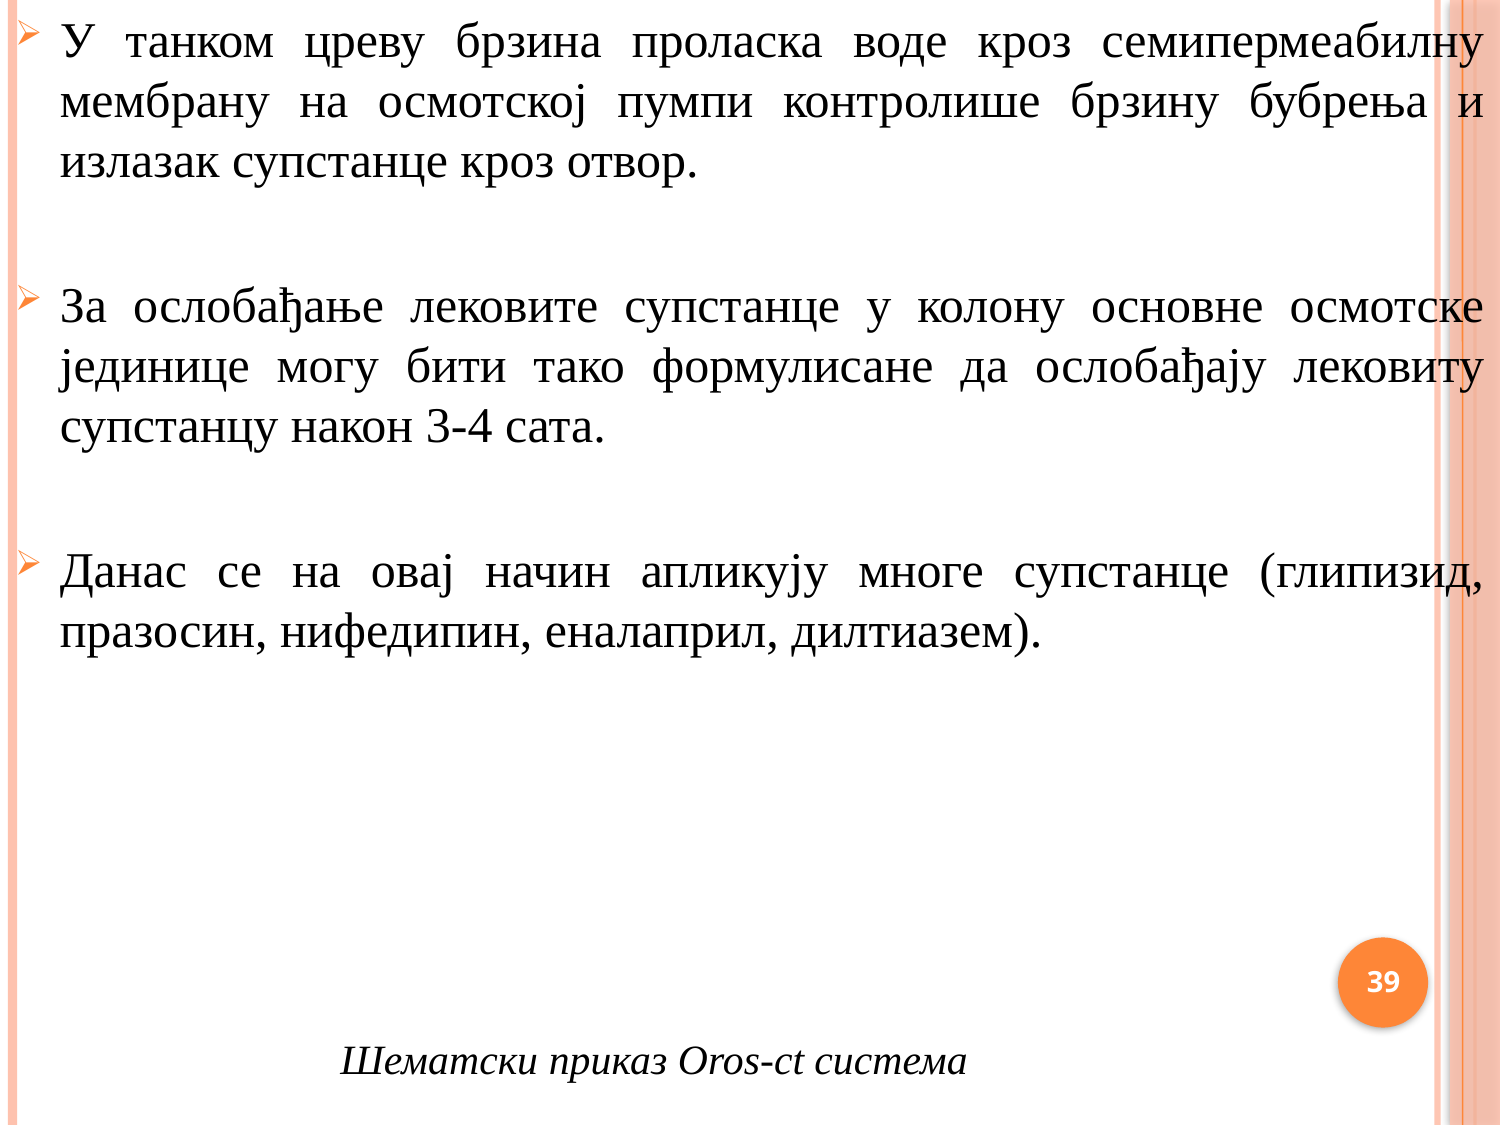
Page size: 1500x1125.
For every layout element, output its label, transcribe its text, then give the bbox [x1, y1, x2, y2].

list У танком цреву брзина проласка воде кроз семипермеабилну мембрану на осмотској пумпи контролише брзину бубрења и излазак супстанце кроз отвор. За ослобађање лековите супстанце у колону основне осмотске јединице могу бити тако формулисане да ослобађају лековиту супстанцу након 3-4 сата. Данас се на овај начин апликују многе супстанце (глипизид, празосин, нифедипин, еналаприл, дилтиазем). Шематски приказ Oros-ct система [0, 0, 1500, 1125]
slide_number 39 [1333, 940, 1434, 1026]
